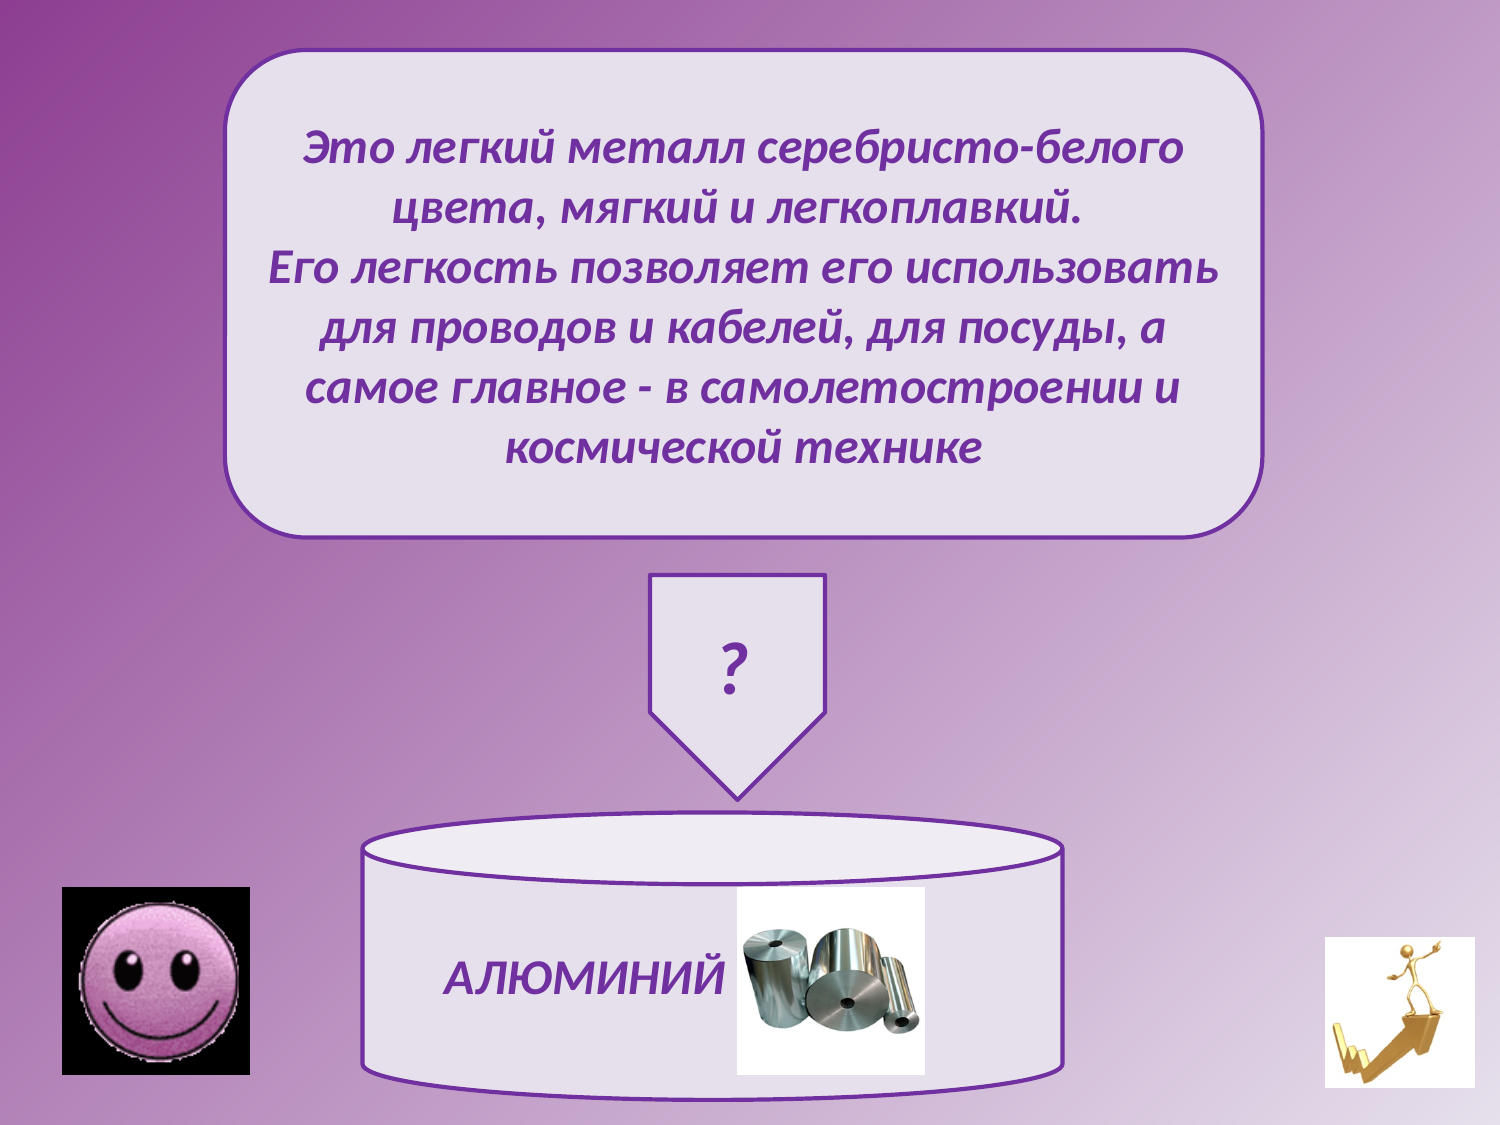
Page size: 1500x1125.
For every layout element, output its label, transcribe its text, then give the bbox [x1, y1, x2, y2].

picture [62, 887, 251, 1076]
text_box [647, 572, 828, 803]
text_box АЛЮМИНИЙ [360, 810, 1065, 1102]
text_box ? [700, 612, 765, 718]
picture [737, 887, 926, 1076]
text_box Это легкий металл серебристо-белого цвета, мягкий и легкоплавкий. Его легкость позволяет его использовать для проводов и кабелей, для посуды, а самое главное - в самолетостроении и космической технике [222, 47, 1265, 540]
picture [1324, 937, 1476, 1088]
